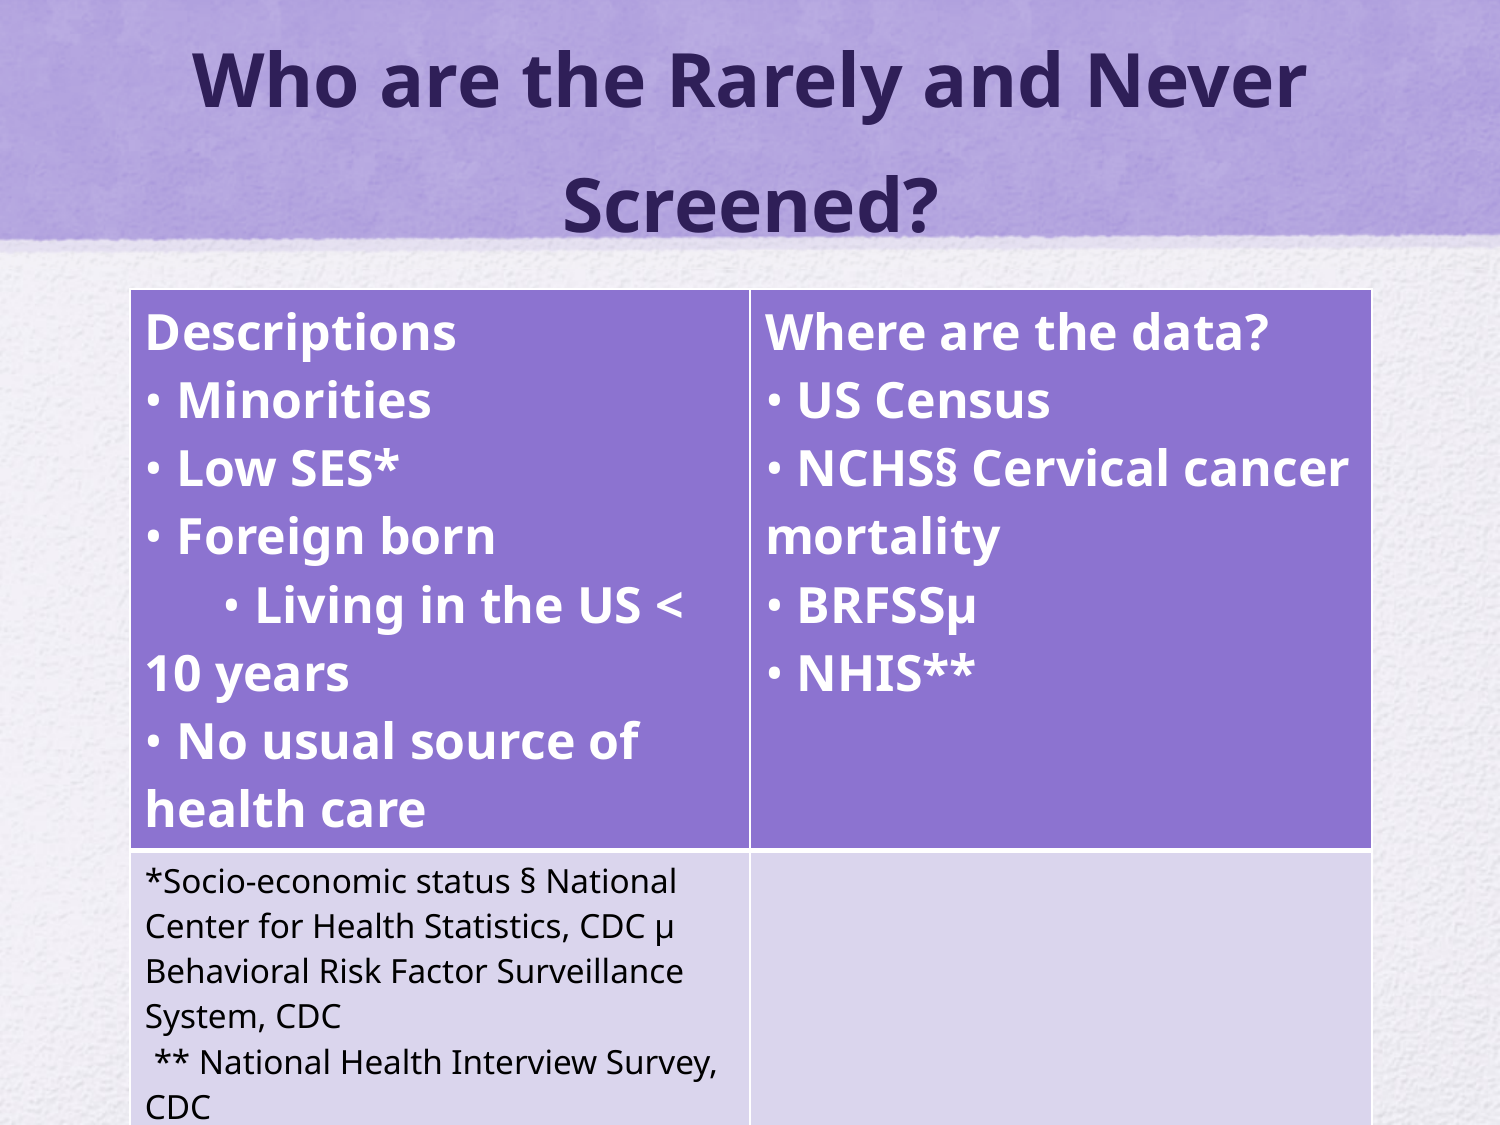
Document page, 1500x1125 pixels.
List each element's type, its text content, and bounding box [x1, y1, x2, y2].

table_cell *Socio-economic status § National Center for Health Statistics, CDC μ Behavioral Risk Factor Surveillance System, CDC ** National Health Interview Survey, CDC [131, 853, 749, 1125]
title Who are the Rarely and Never Screened? [129, 6, 1372, 239]
table_header Descriptions • Minorities • Low SES* • Foreign born • Living in the US < 10 years • No usual source of health care [131, 290, 749, 848]
picture [0, 225, 1500, 1125]
table_header Where are the data? • US Census • NCHS§ Cervical cancer mortality • BRFSSμ • NHIS** [751, 290, 1371, 848]
table_cell [751, 853, 1371, 1125]
